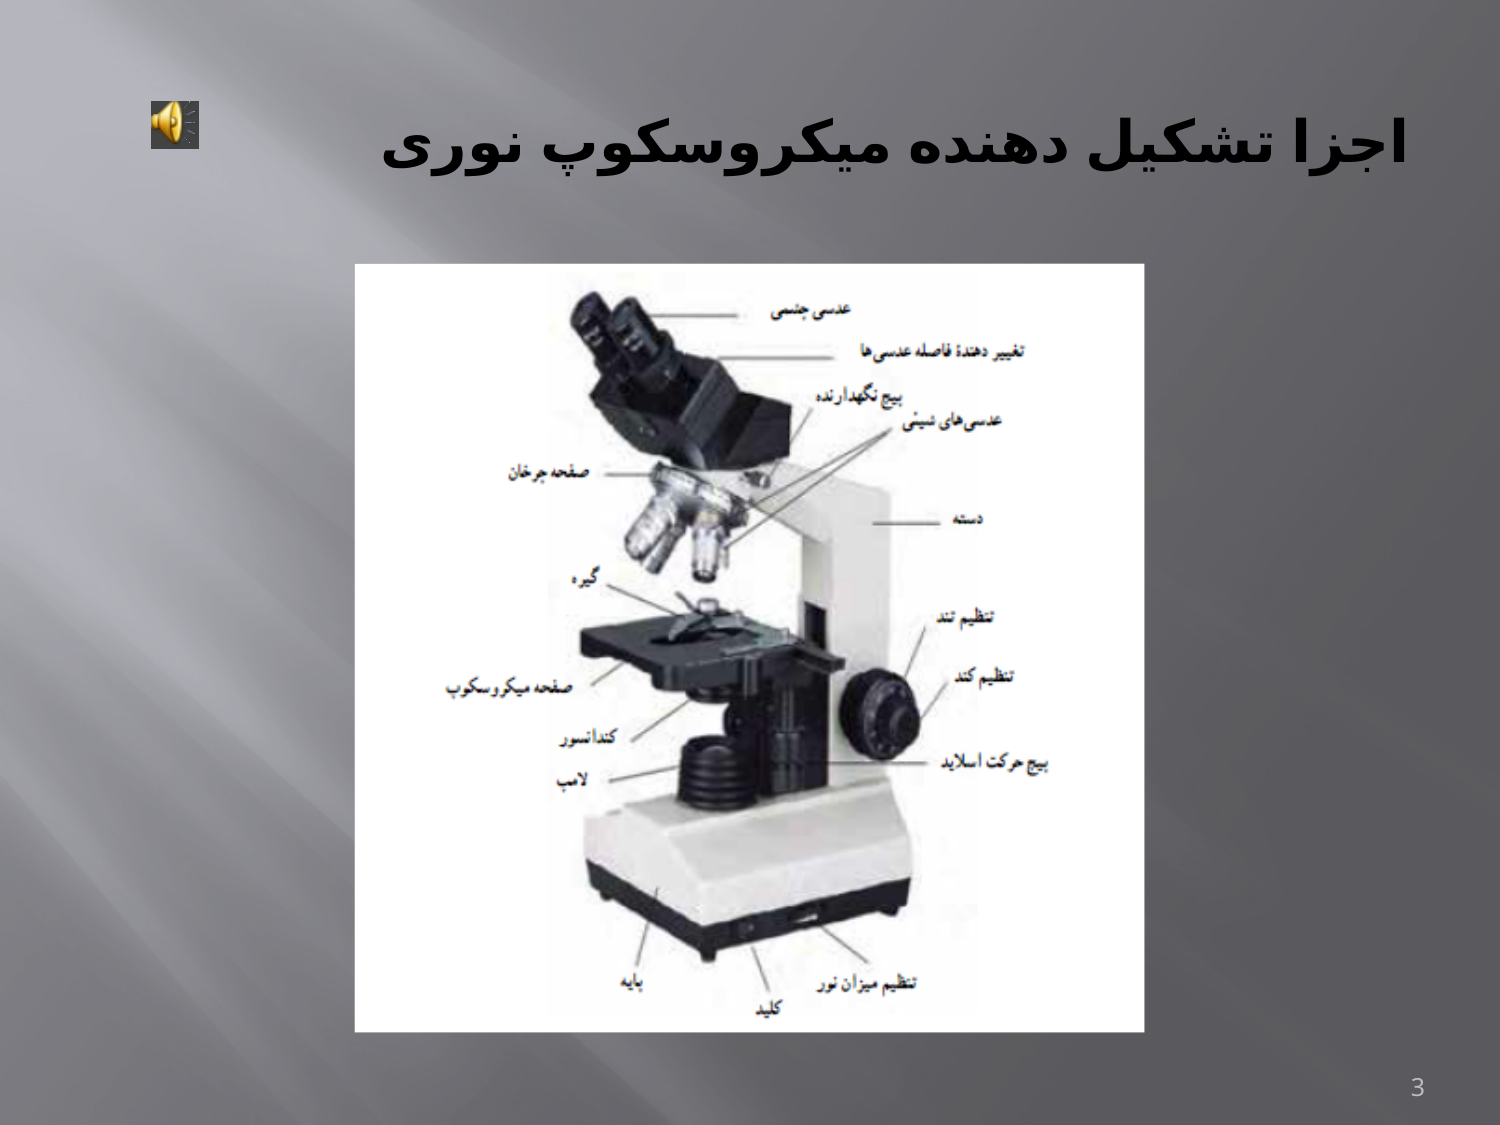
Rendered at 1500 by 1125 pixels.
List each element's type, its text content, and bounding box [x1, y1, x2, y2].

picture [149, 99, 201, 151]
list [353, 262, 1147, 1036]
title اجزا تشکیل دهنده میکروسکوپ نوری [75, 45, 1425, 233]
slide_number 3 [1299, 1052, 1425, 1113]
